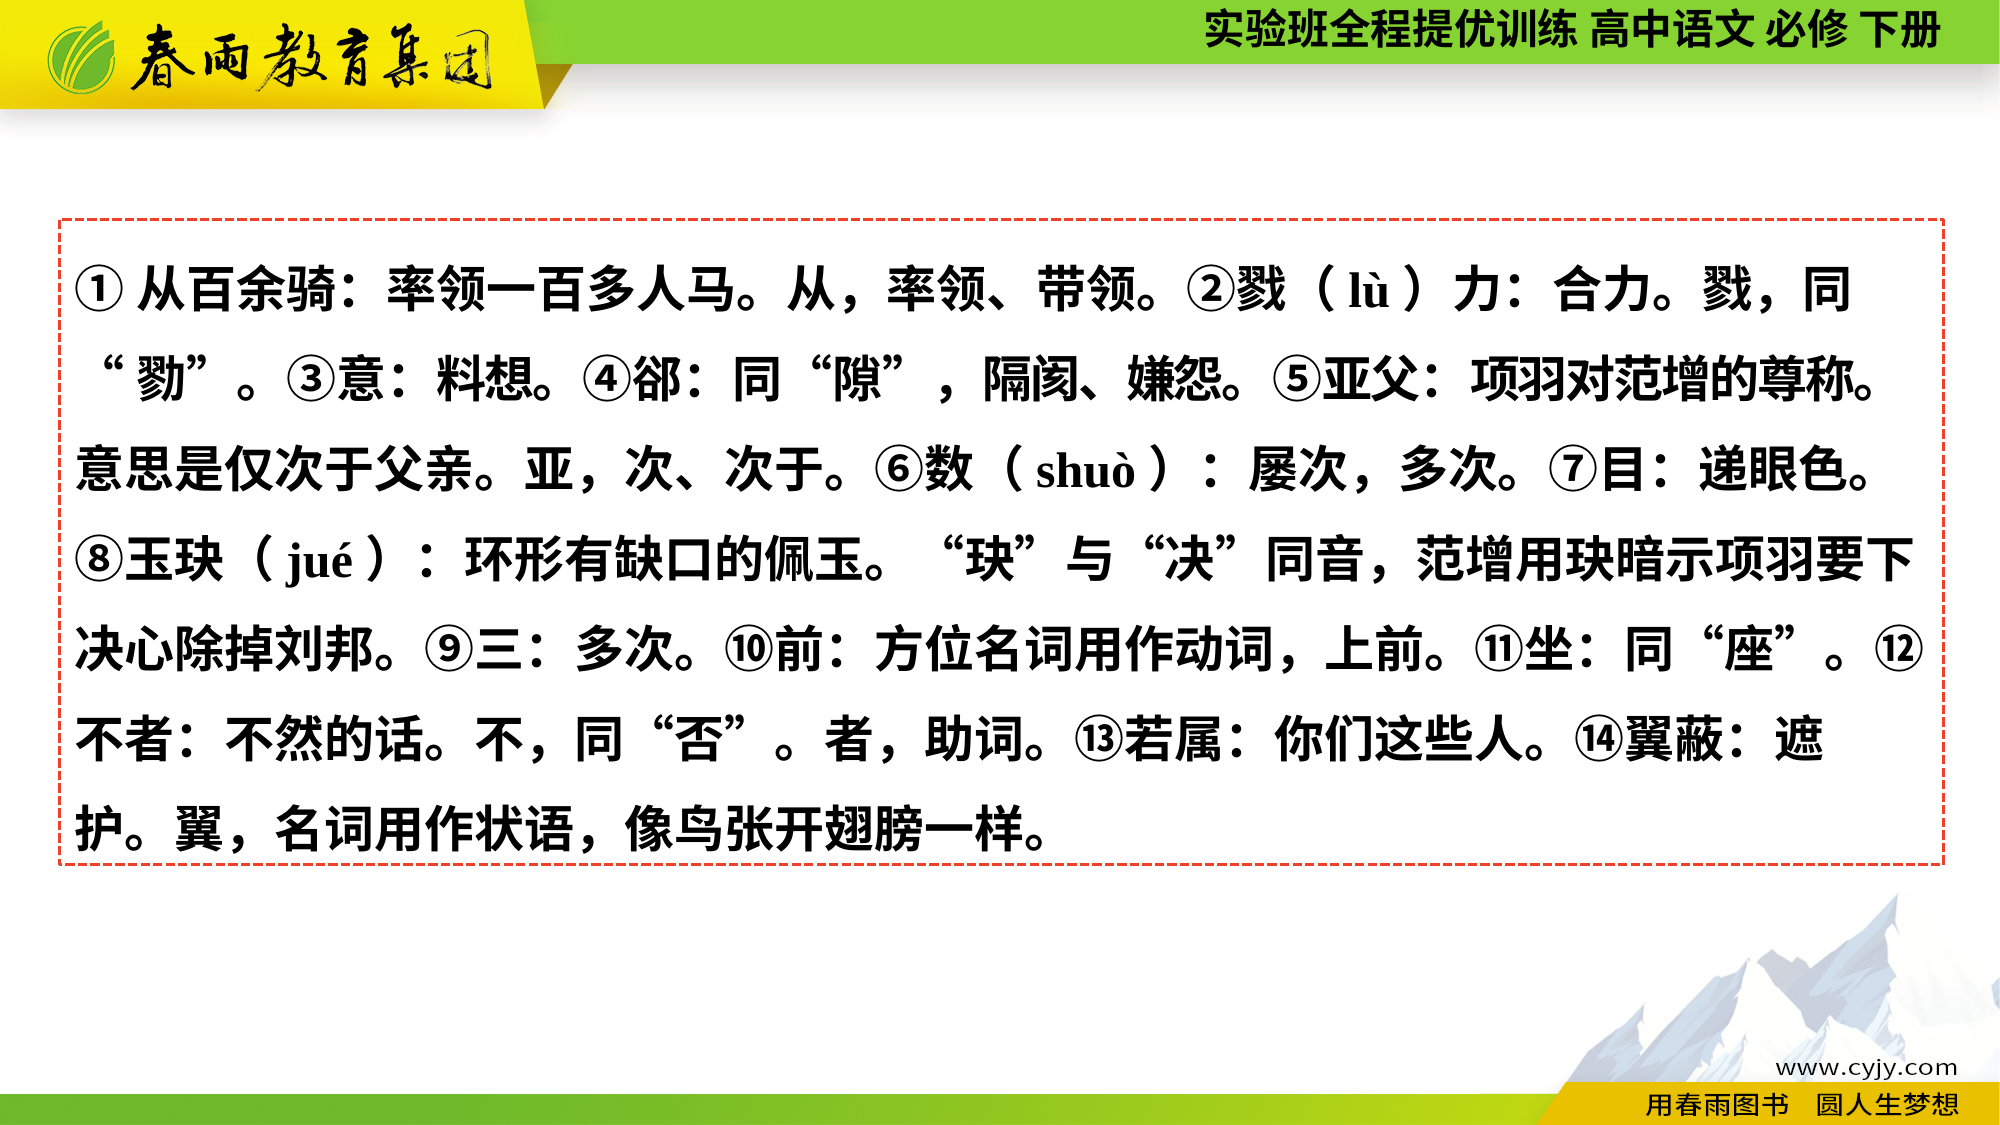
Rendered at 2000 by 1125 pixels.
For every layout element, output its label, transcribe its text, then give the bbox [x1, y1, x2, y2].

picture [0, 0, 2000, 1125]
text_box ①从百余骑：率领一百多人马。从，率领、带领。②戮（lù）力：合力。戮，同 “勠”。③意：料想。④郤：同“隙”，隔阂、嫌怨。⑤亚父：项羽对范增的尊称。意思是仅次于父亲。亚，次、次于。⑥数（shuò）：屡次，多次。⑦目：递眼色。⑧玉玦（jué）：环形有缺口的佩玉。“玦”与“决”同音，范增用玦暗示项羽要下决心除掉刘邦。⑨三：多次。⑩前：方位名词用作动词，上前。⑪坐：同“座”。⑫不者：不然的话。不，同“否”。者，助词。⑬若属：你们这些人。⑭翼蔽：遮 护。翼，名词用作状语，像鸟张开翅膀一样。 [59, 219, 1944, 865]
